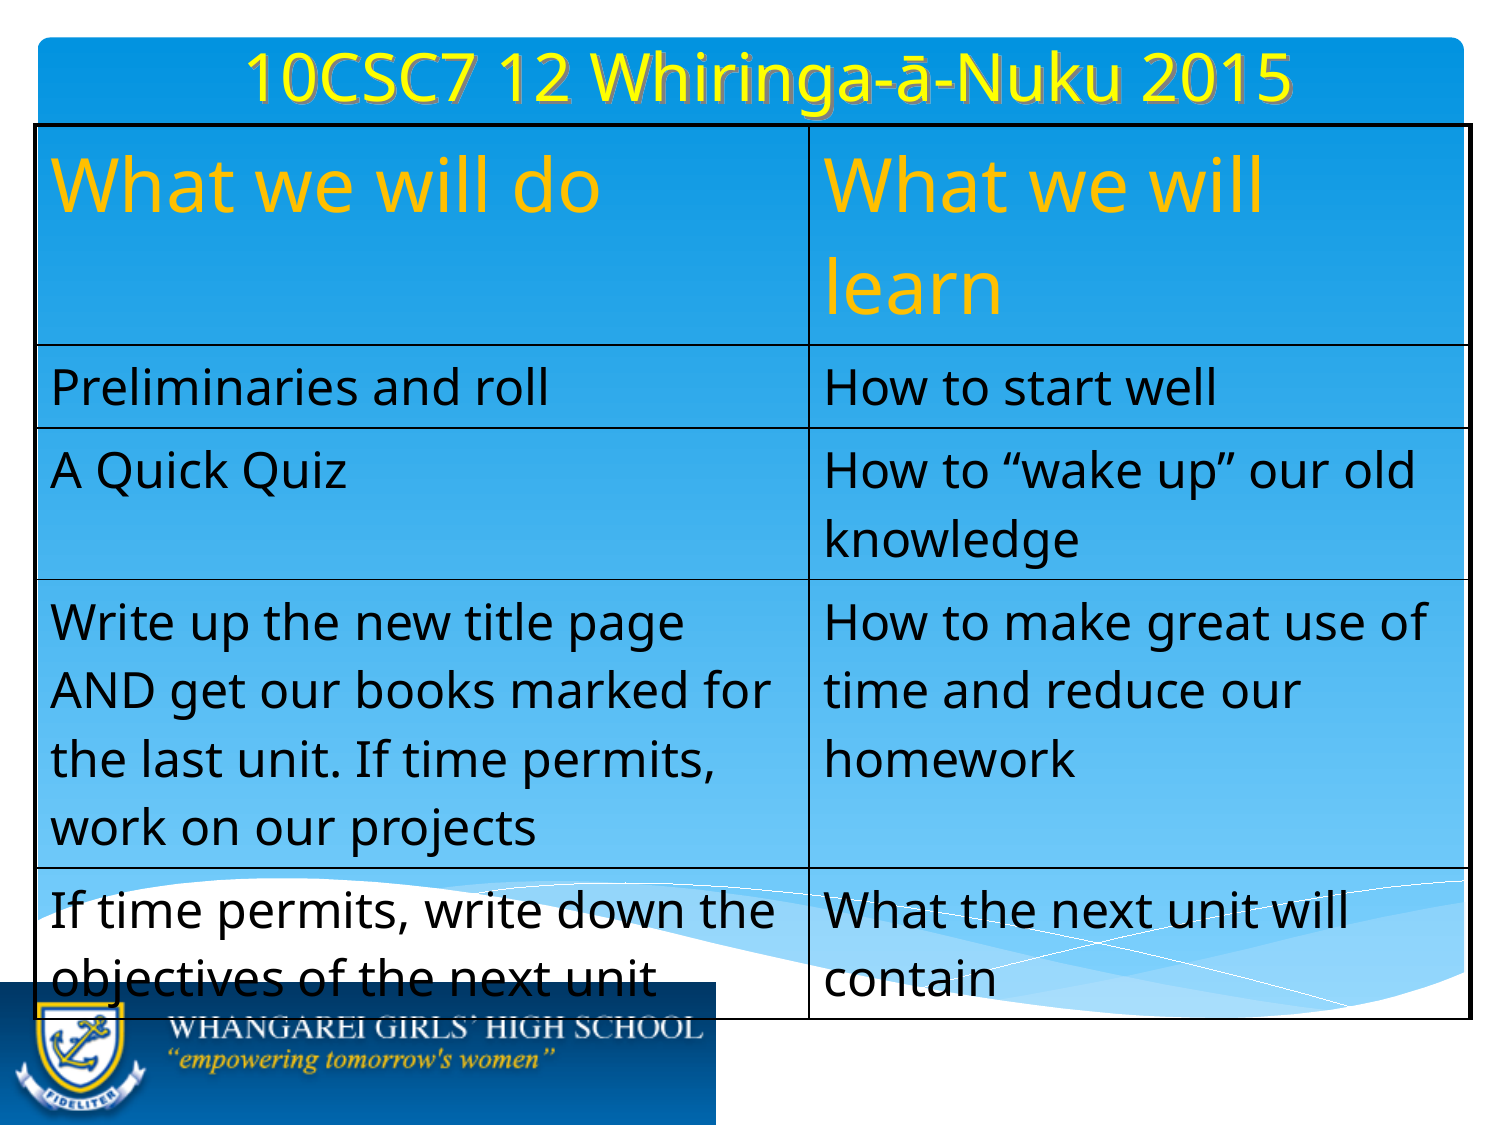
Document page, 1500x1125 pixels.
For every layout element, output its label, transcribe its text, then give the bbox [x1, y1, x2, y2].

table_cell How to “wake up” our old knowledge [810, 429, 1468, 579]
text_box 10CSC7 12 Whiringa-ā-Nuku 2015 [162, 24, 1375, 123]
table_cell If time permits, write down the objectives of the next unit [37, 869, 808, 1018]
table_cell What the next unit will contain [810, 869, 1468, 1018]
table_cell A Quick Quiz [37, 429, 808, 579]
picture [0, 982, 716, 1125]
table_cell Preliminaries and roll [37, 346, 808, 427]
table_header What we will learn [810, 127, 1468, 344]
table_cell How to make great use of time and reduce our homework [810, 580, 1468, 867]
table_cell Write up the new title page AND get our books marked for the last unit. If time permits, work on our projects [37, 580, 808, 867]
table_header What we will do [37, 127, 808, 344]
table_cell How to start well [810, 346, 1468, 427]
